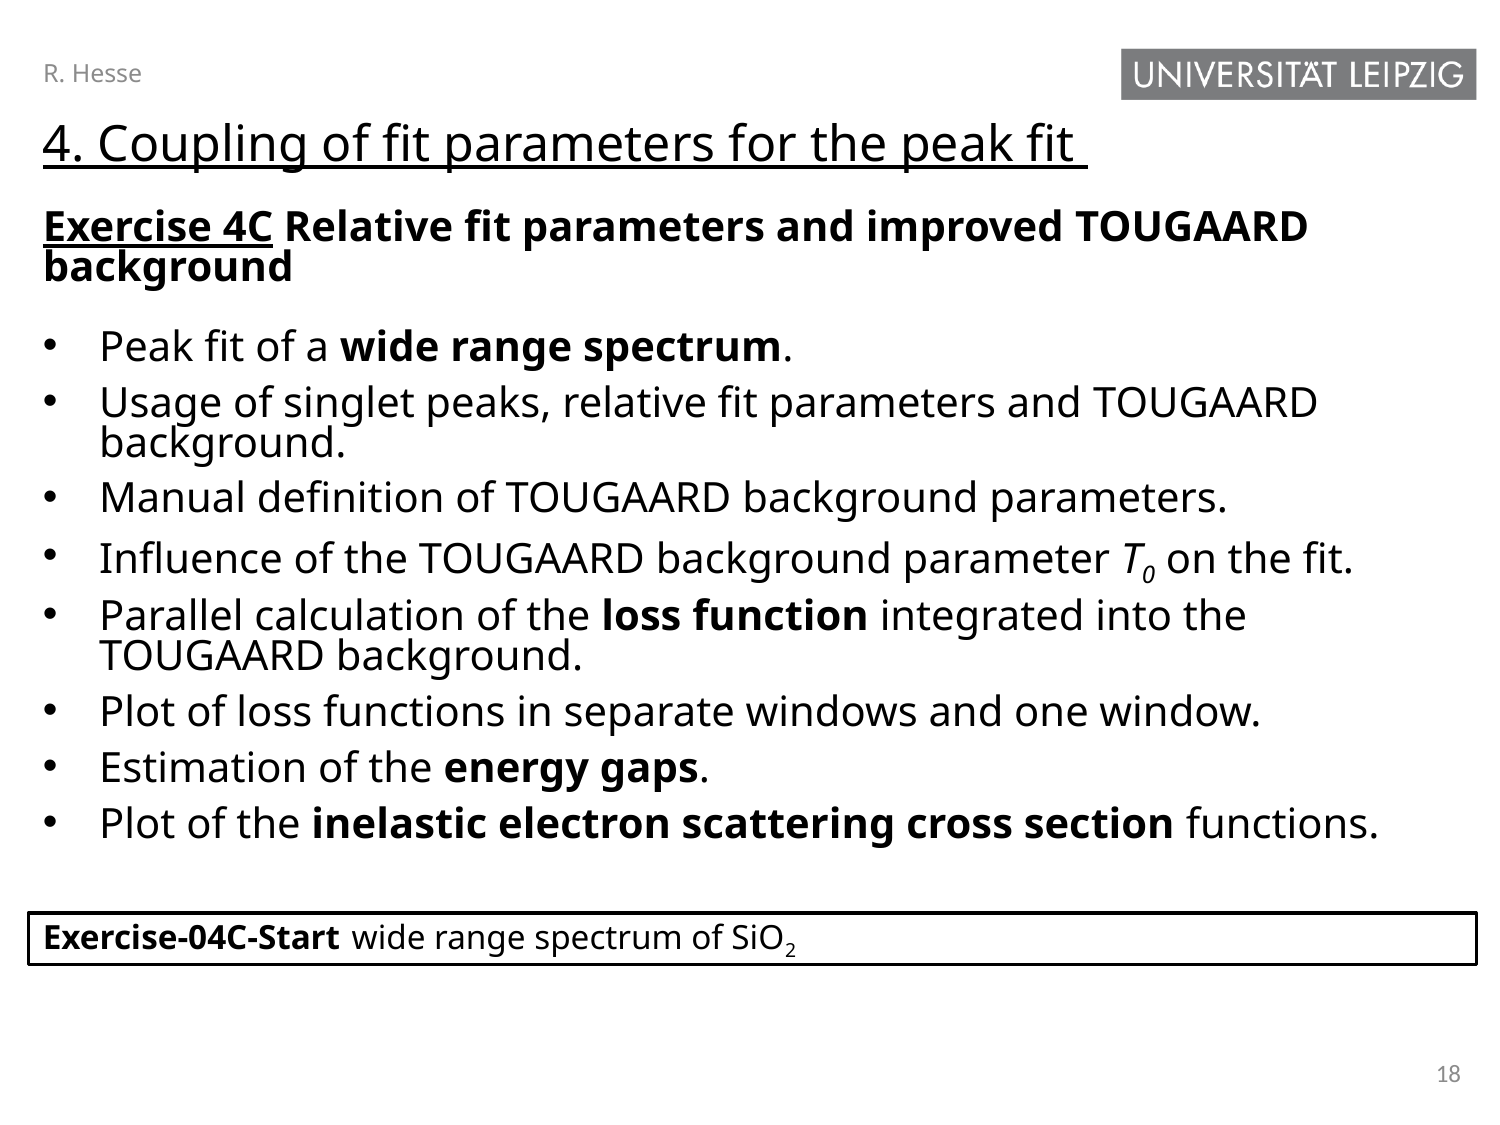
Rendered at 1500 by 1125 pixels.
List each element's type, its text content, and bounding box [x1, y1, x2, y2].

text_box Exercise 4C Relative fit parameters and improved Tougaard background Peak fit of a wide range spectrum. Usage of singlet peaks, relative fit parameters and Tougaard background. Manual definition of Tougaard background parameters. Influence of the Tougaard background parameter T0 on the fit. Parallel calculation of the loss function integrated into the Tougaard background. Plot of loss functions in separate windows and one window. Estimation of the energy gaps. Plot of the inelastic electron scattering cross section functions. [28, 201, 1477, 854]
text_box Exercise-04C-Start wide range spectrum of SiO2 [28, 913, 1477, 965]
footer R. Hesse [28, 44, 1410, 105]
slide_number 18 [1291, 1042, 1477, 1103]
text_box 4. Coupling of fit parameters for the peak fit [28, 104, 1269, 179]
picture [1410, 48, 1477, 100]
